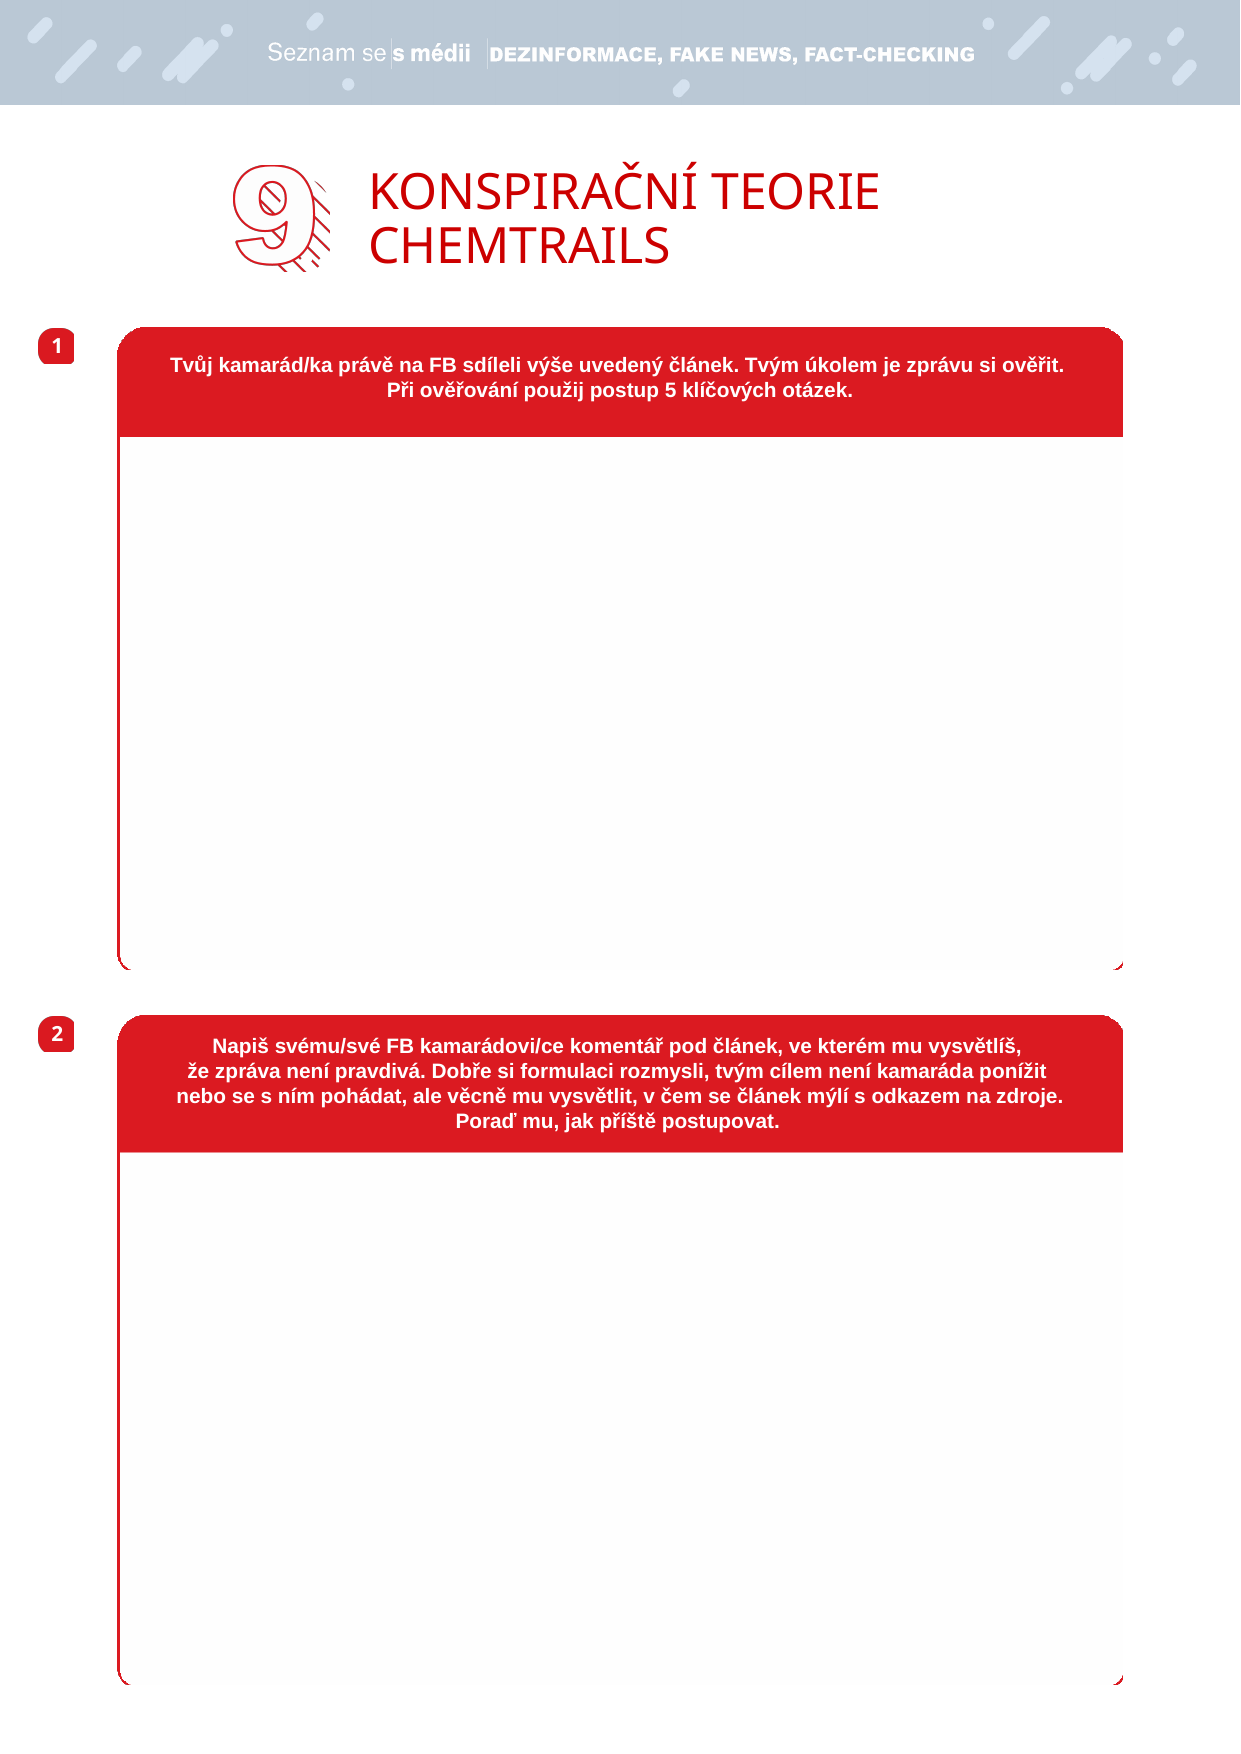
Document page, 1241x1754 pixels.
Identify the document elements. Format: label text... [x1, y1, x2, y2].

picture [0, 0, 1240, 105]
text_box KONSPIRAČNÍ TEORIE CHEMTRAILS [353, 152, 1004, 282]
picture [117, 1015, 1123, 1685]
picture [117, 327, 1123, 970]
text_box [35, 327, 77, 369]
picture [233, 164, 330, 272]
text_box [35, 1015, 77, 1057]
